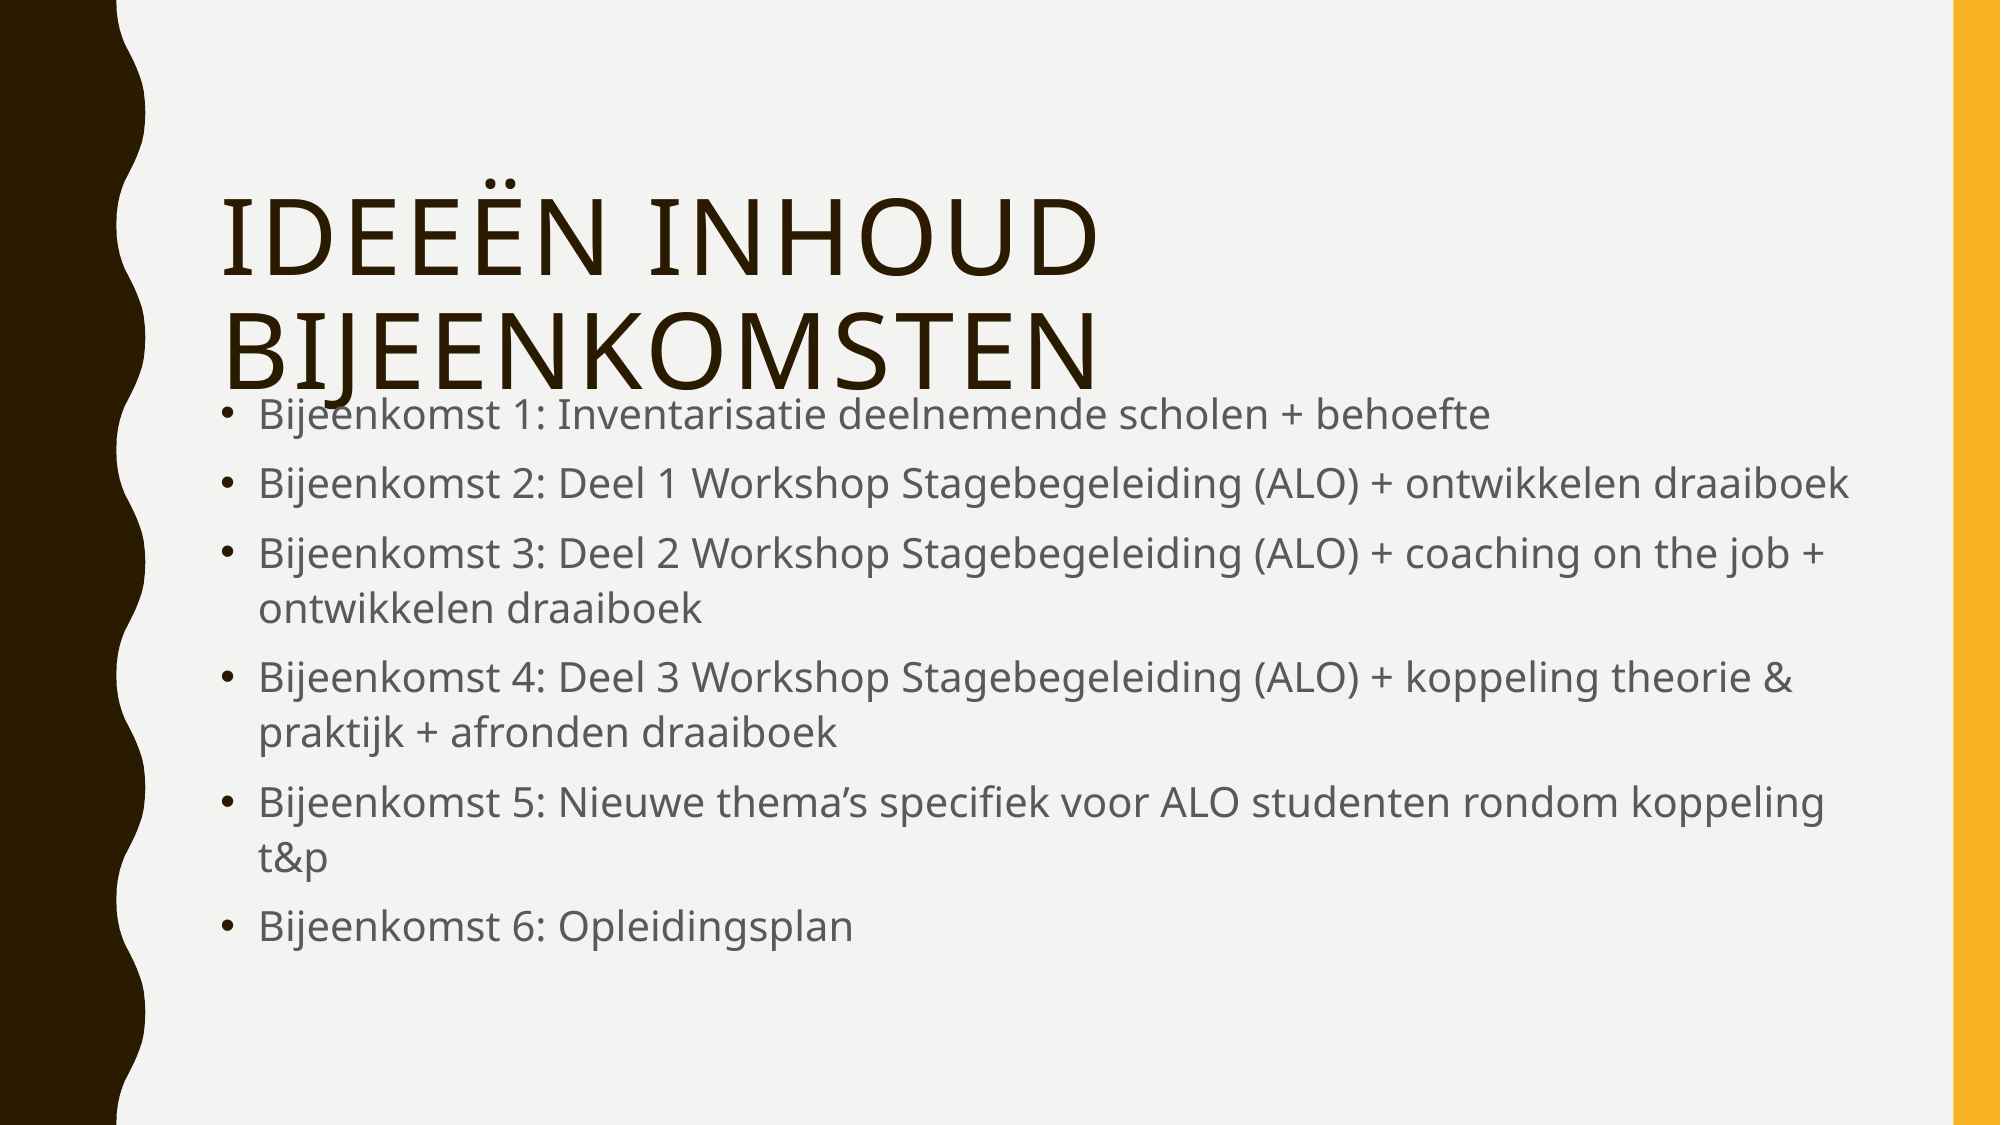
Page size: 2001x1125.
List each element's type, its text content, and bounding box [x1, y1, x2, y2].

list Bijeenkomst 1: Inventarisatie deelnemende scholen + behoefte Bijeenkomst 2: Deel 1 Workshop Stagebegeleiding (ALO) + ontwikkelen draaiboek Bijeenkomst 3: Deel 2 Workshop Stagebegeleiding (ALO) + coaching on the job + ontwikkelen draaiboek Bijeenkomst 4: Deel 3 Workshop Stagebegeleiding (ALO) + koppeling theorie & praktijk + afronden draaiboek Bijeenkomst 5: Nieuwe thema’s specifiek voor ALO studenten rondom koppeling t&p Bijeenkomst 6: Opleidingsplan [205, 375, 1909, 965]
title Ideeën inhoud bijeenkomsten [205, 175, 1875, 308]
